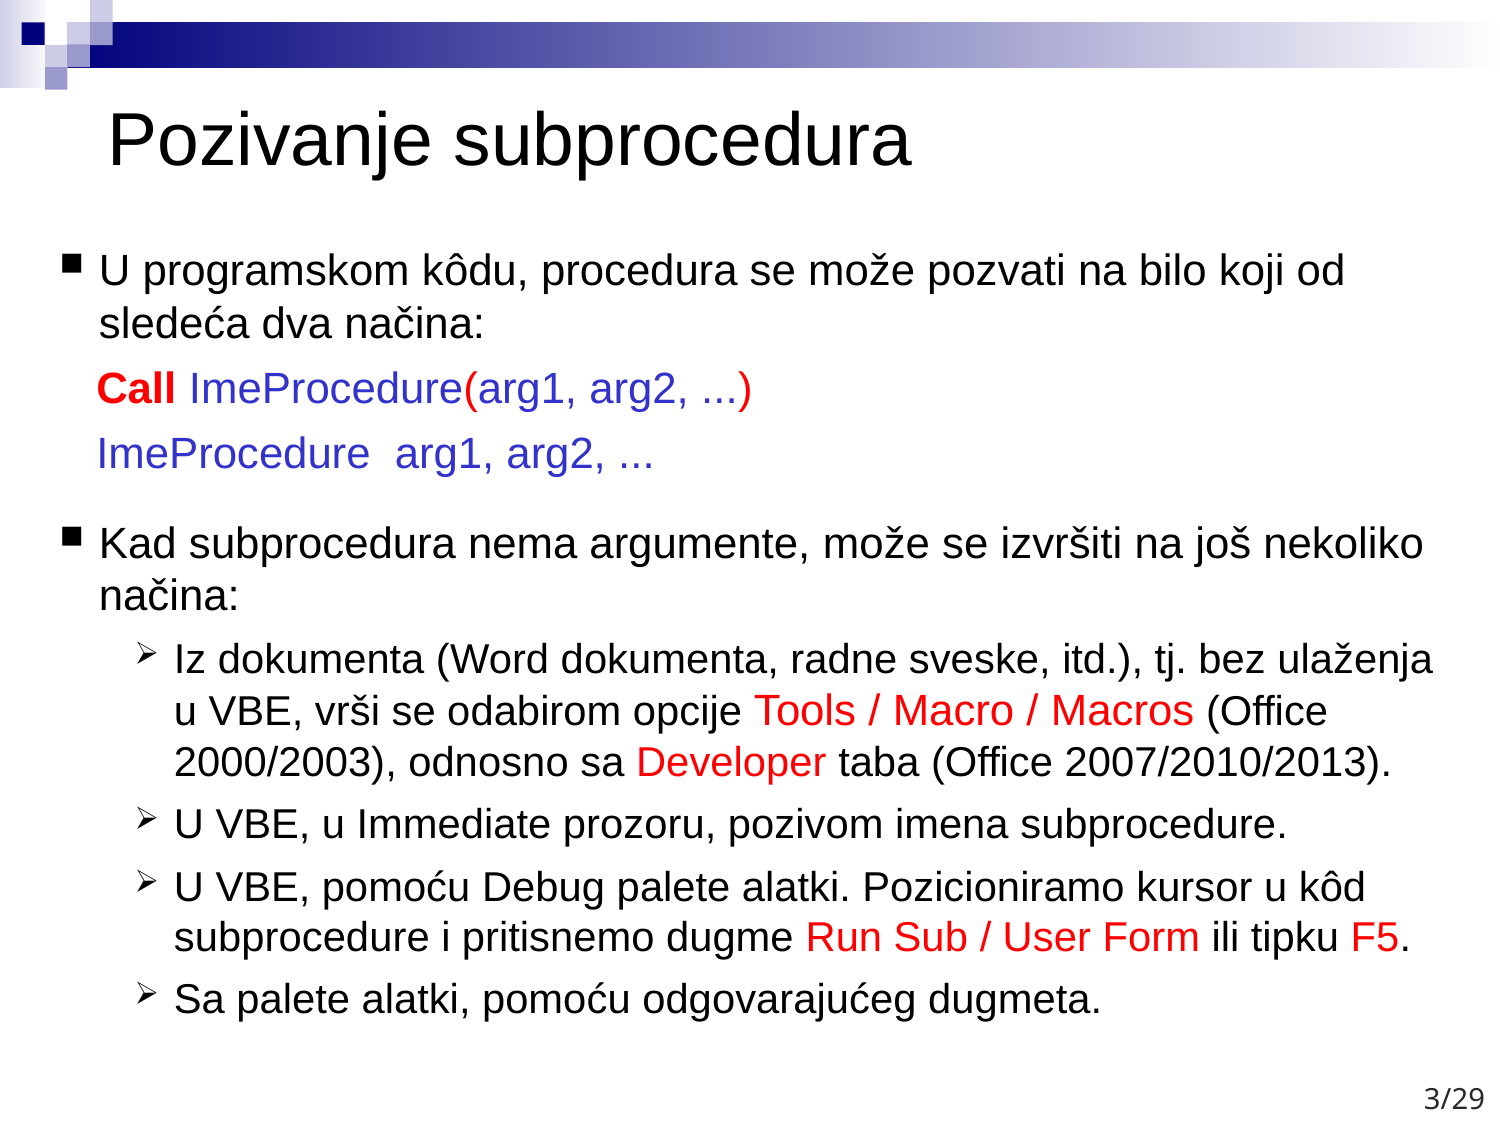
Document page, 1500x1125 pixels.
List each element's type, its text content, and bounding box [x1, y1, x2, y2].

text_box U programskom kôdu, procedura se može pozvati na bilo koji od sledeća dva načina: Call ImeProcedure(arg1, arg2, ...) ImeProcedure arg1, arg2, ... Kad subprocedura nema argumente, može se izvršiti na još nekoliko načina: Iz dokumenta (Word dokumenta, radne sveske, itd.), tj. bez ulaženja u VBE, vrši se odabirom opcije Tools / Macro / Macros (Office 2000/2003), odnosno sa Developer taba (Office 2007/2010/2013). U VBE, u Immediate prozoru, pozivom imena subprocedure. U VBE, pomoću Debug palete alatki. Pozicioniramo kursor u kôd subprocedure i pritisnemo dugme Run Sub / User Form ili tipku F5. Sa palete alatki, pomoću odgovarajućeg dugmeta. [50, 234, 1453, 1043]
text_box 3/29 [1374, 1072, 1500, 1123]
title Pozivanje subprocedura [92, 75, 938, 197]
